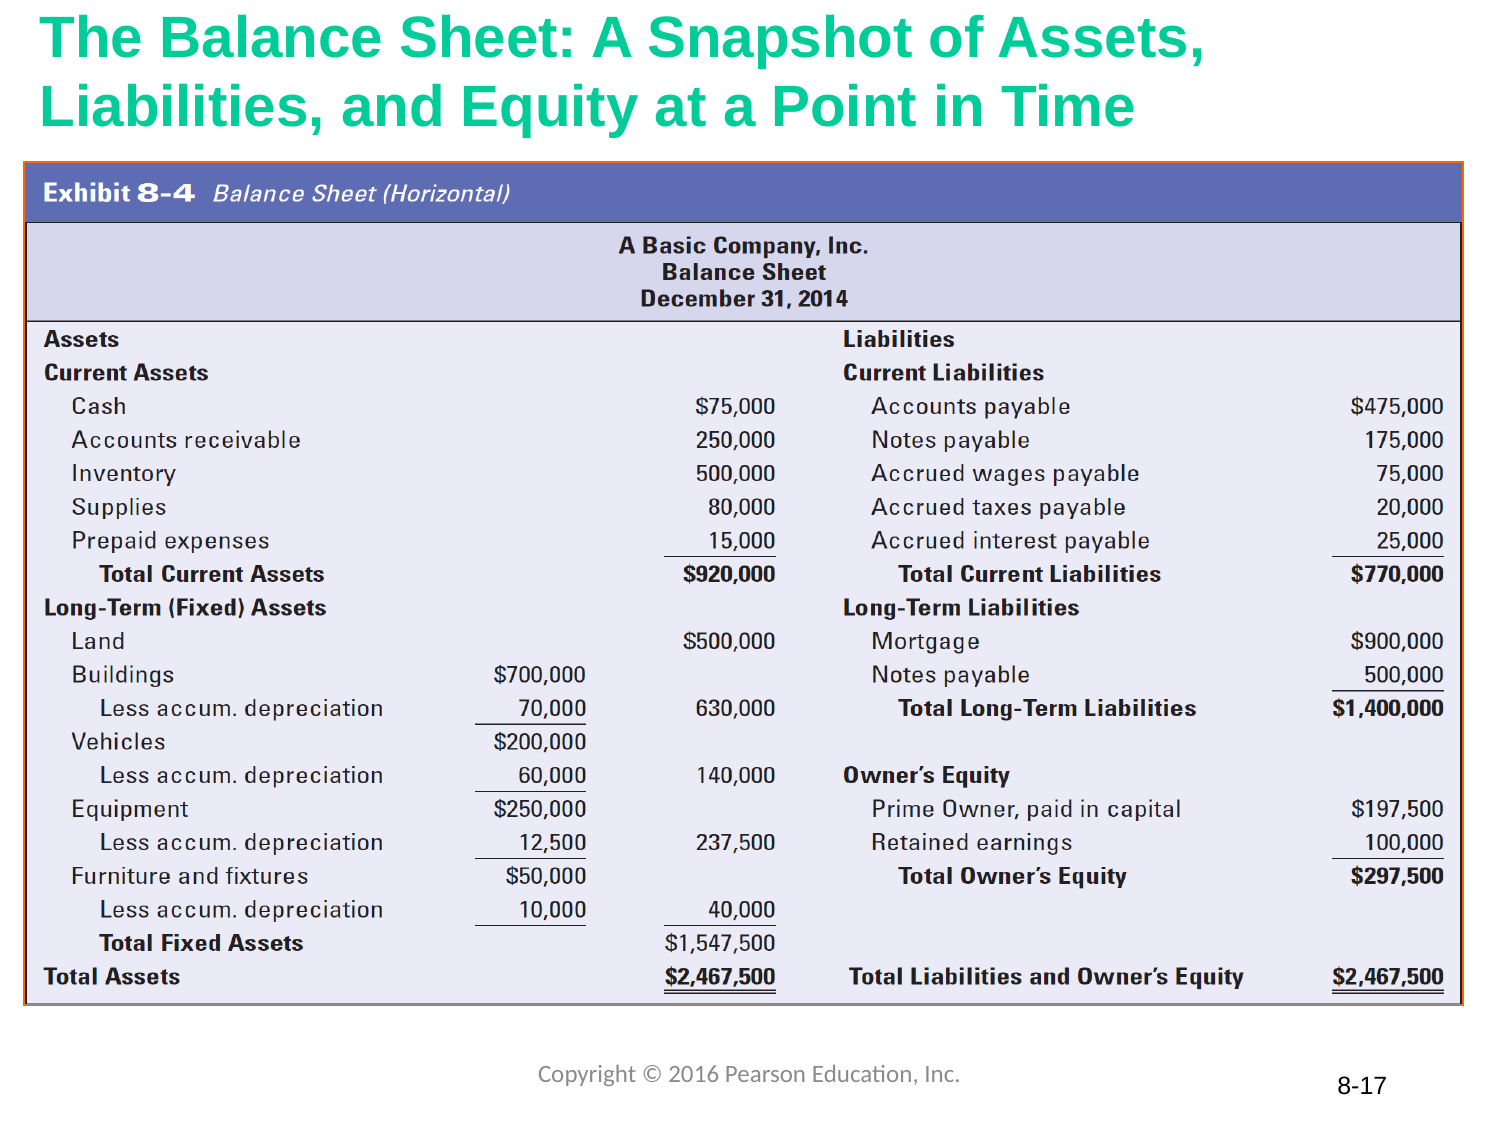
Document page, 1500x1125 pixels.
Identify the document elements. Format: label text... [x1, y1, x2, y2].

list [24, 162, 1463, 1006]
title The Balance Sheet: A Snapshot of Assets, Liabilities, and Equity at a Point in Time [24, 0, 1500, 163]
footer Copyright © 2016 Pearson Education, Inc. [512, 1042, 988, 1103]
